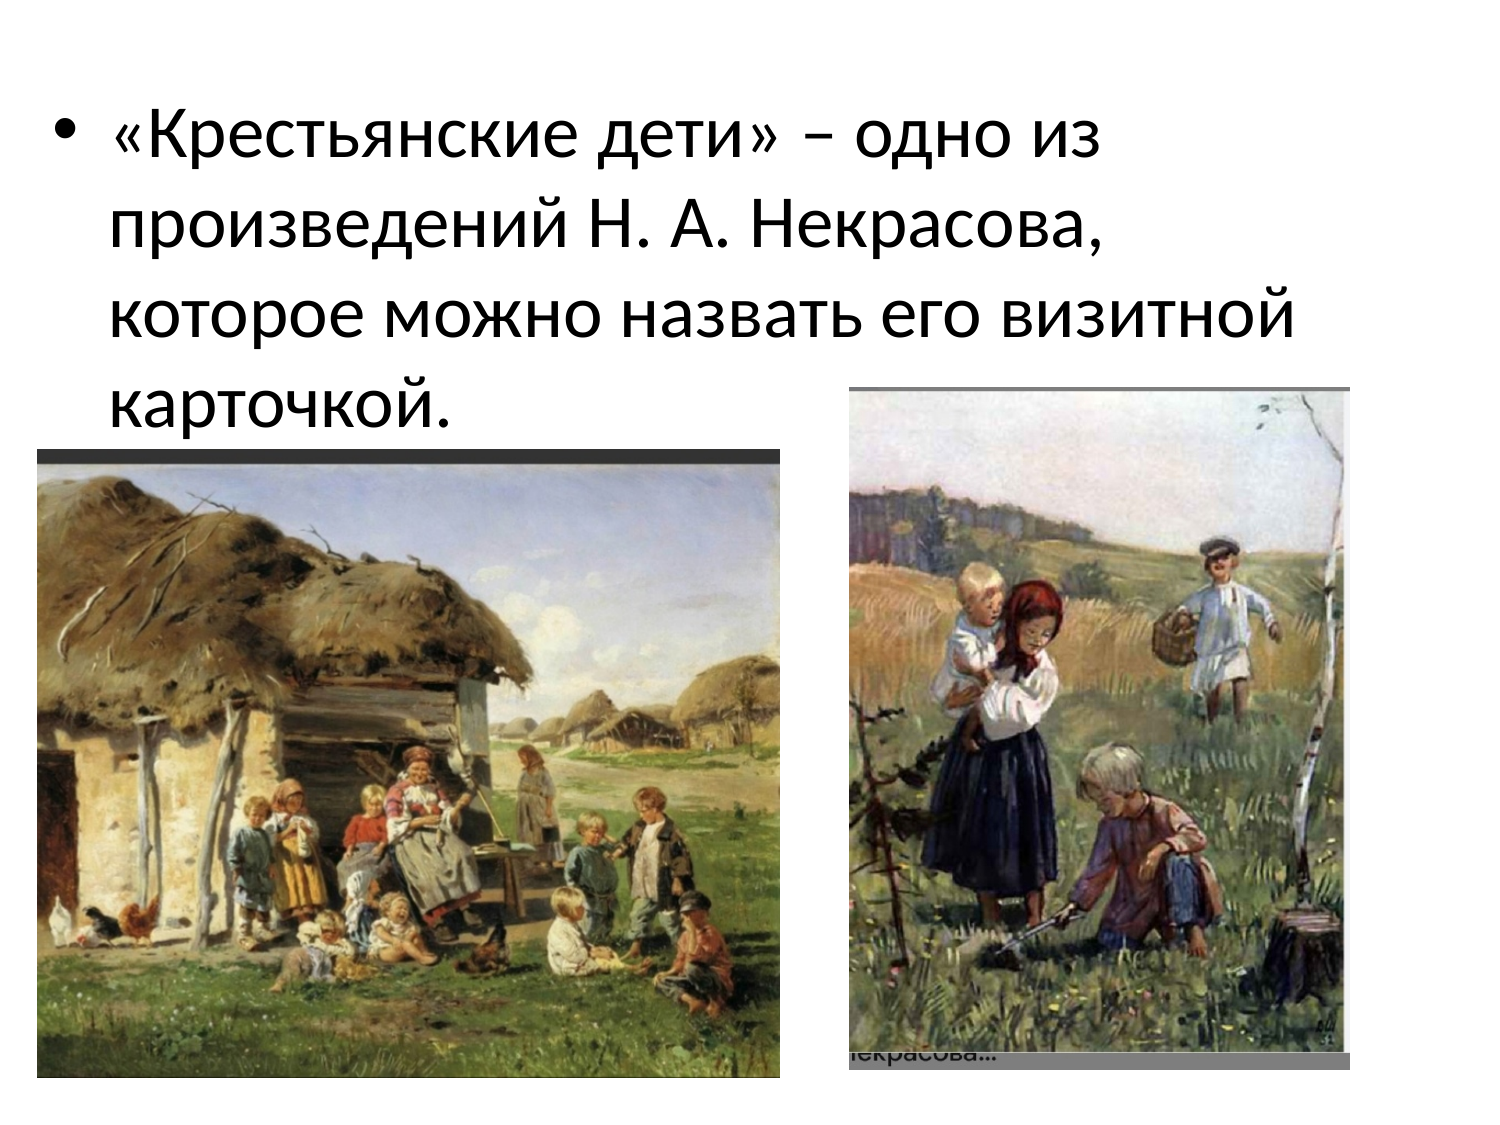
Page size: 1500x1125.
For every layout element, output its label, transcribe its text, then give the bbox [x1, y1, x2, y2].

picture [849, 387, 1350, 1070]
list «Крестьянские дети» – одно из произведений Н. А. Некрасова, которое можно назвать его визитной карточкой. [37, 75, 1350, 1005]
picture [37, 449, 780, 1078]
